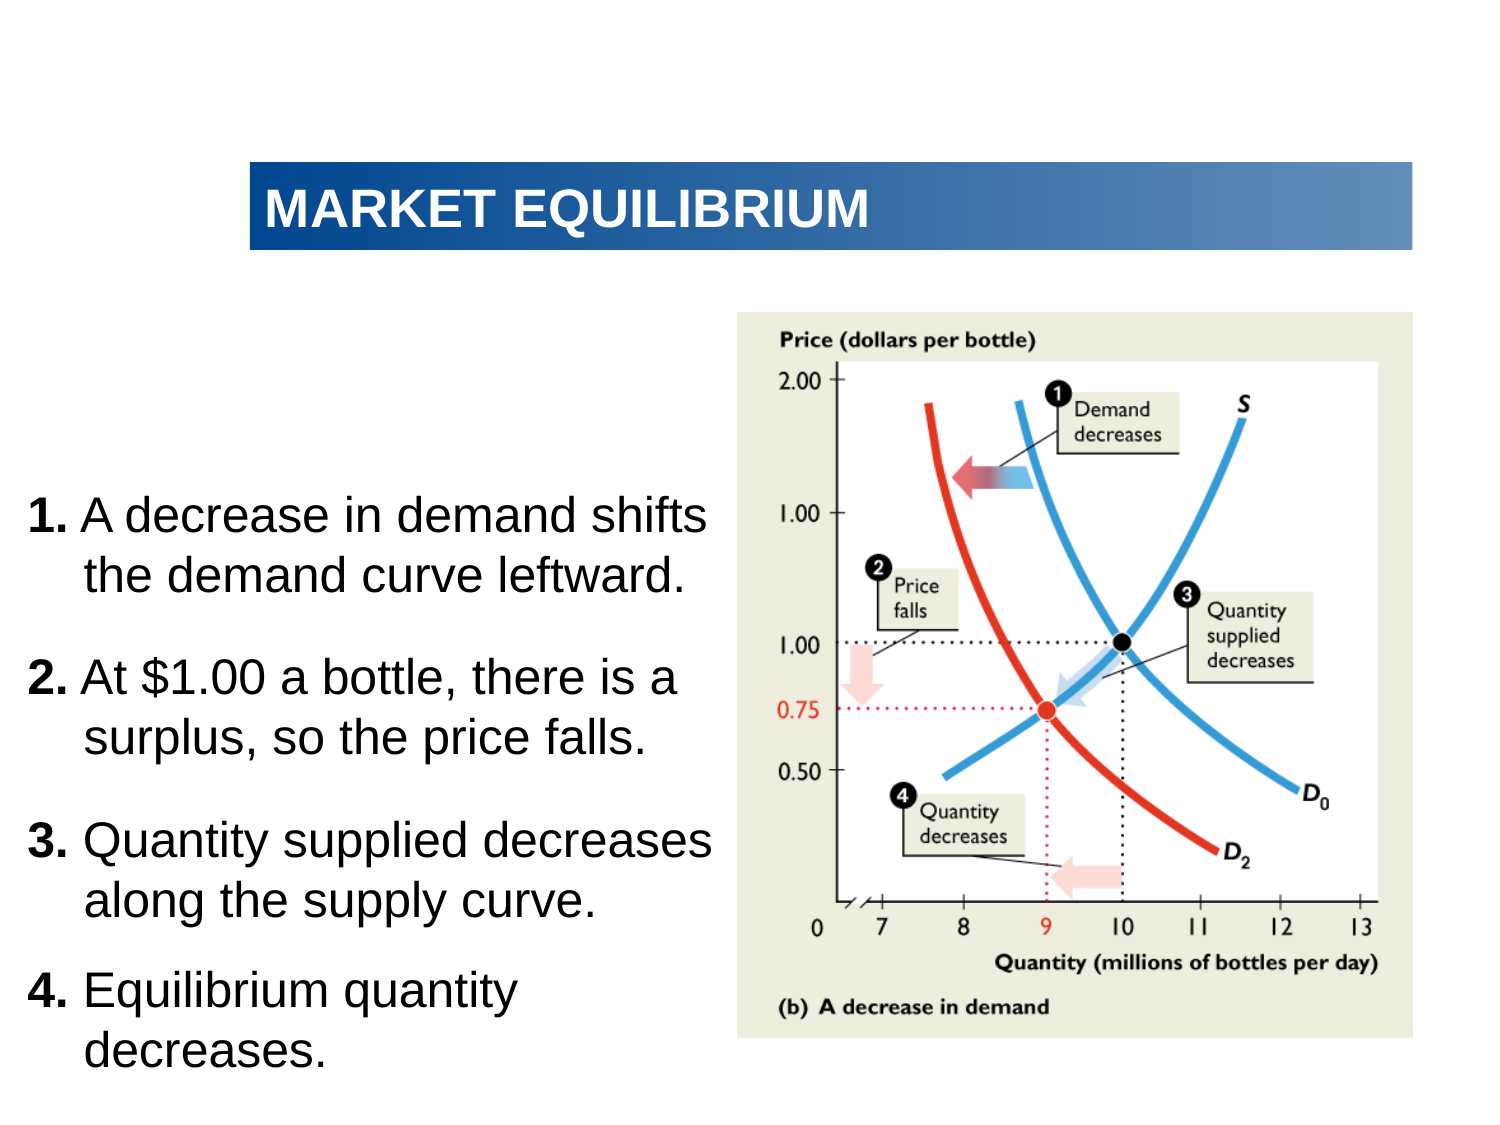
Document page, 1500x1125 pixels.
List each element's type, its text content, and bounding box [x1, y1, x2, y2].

picture [736, 312, 1413, 1038]
text_box 4. Equilibrium quantity decreases. [12, 950, 738, 1050]
text_box 2. At $1.00 a bottle, there is a surplus, so the price falls. [12, 637, 729, 800]
title MARKET EQUILIBRIUM [249, 162, 1413, 251]
text_box 1. A decrease in demand shifts the demand curve leftward. [12, 474, 729, 613]
text_box 3. Quantity supplied decreases along the supply curve. [12, 800, 729, 900]
